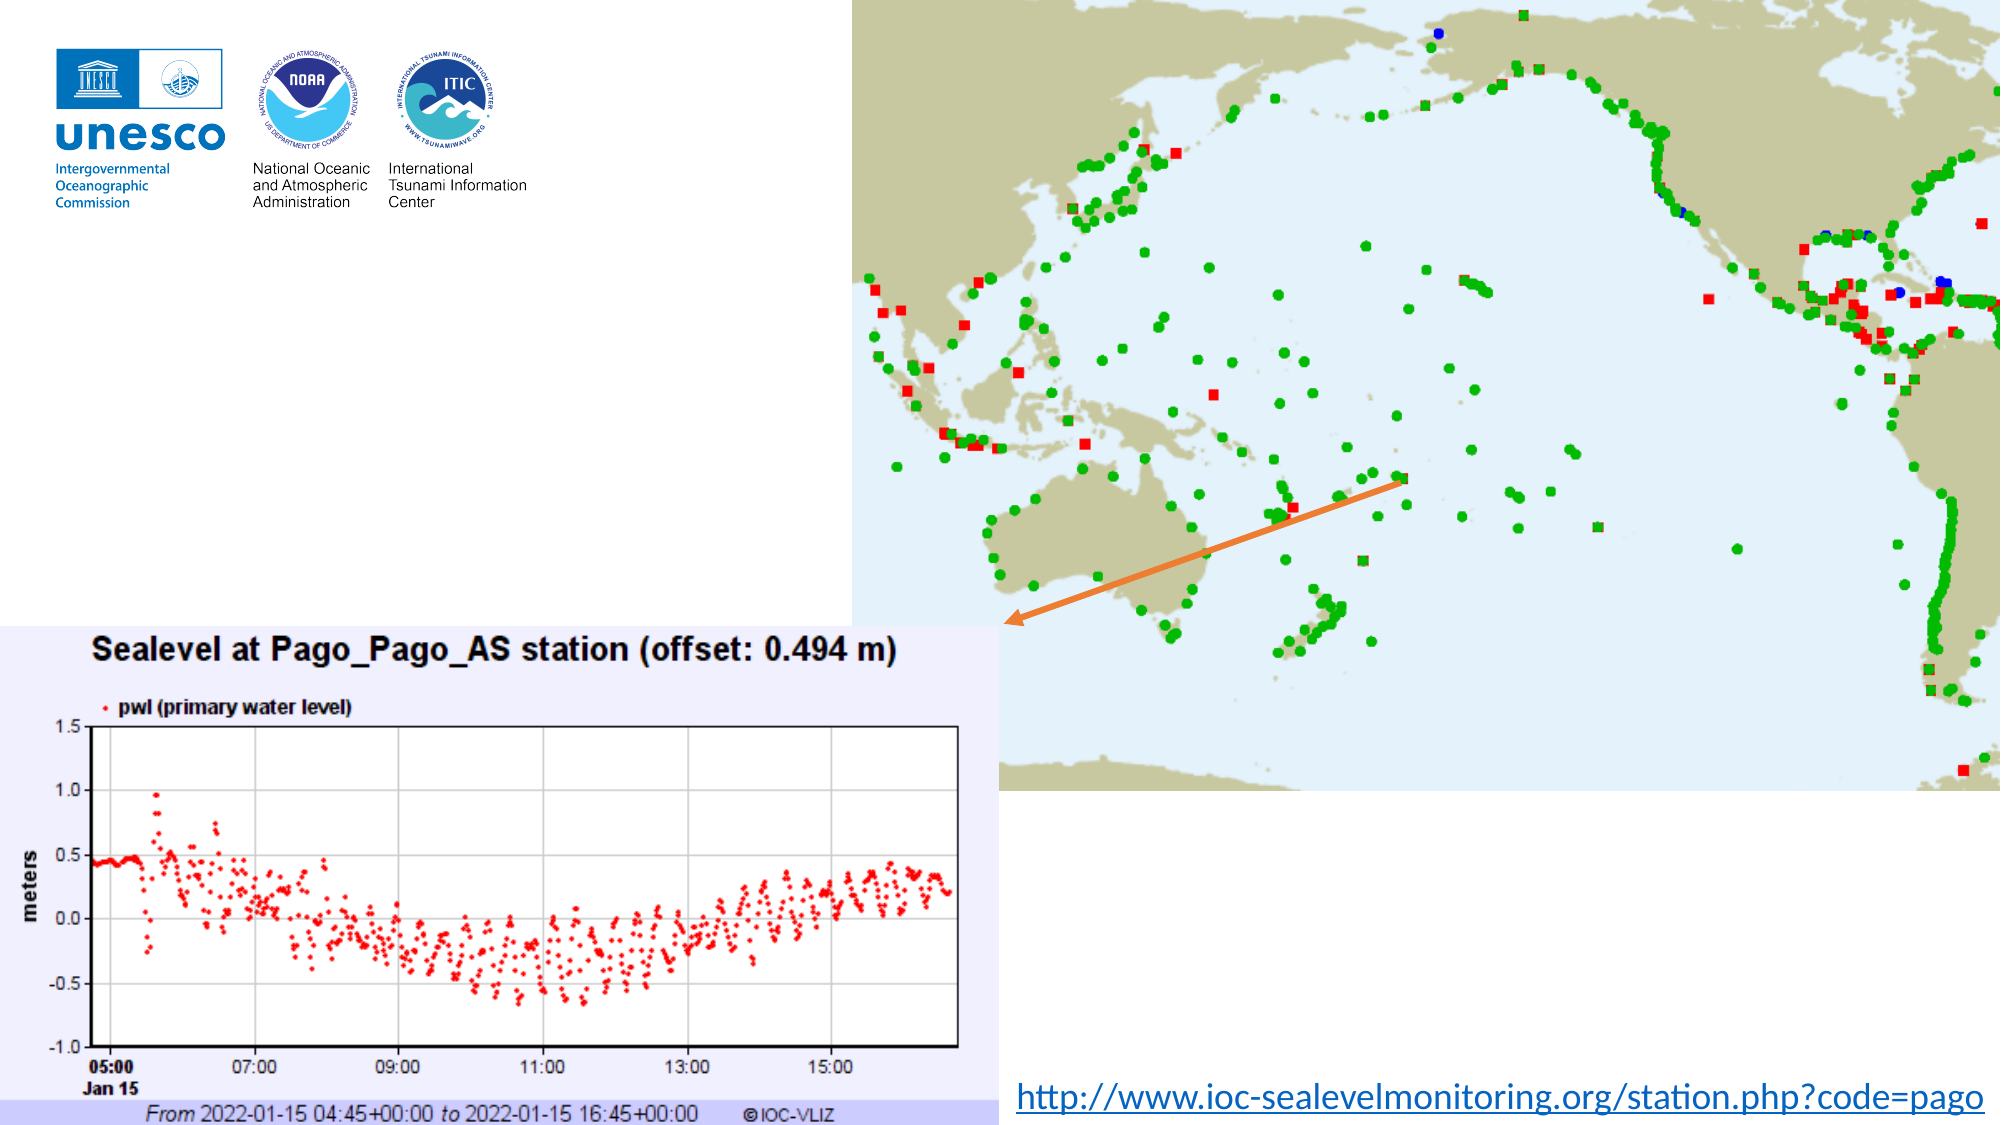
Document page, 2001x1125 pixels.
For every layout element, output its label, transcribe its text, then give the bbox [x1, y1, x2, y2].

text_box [1003, 482, 1401, 624]
picture [43, 35, 527, 221]
picture [0, 0, 2000, 1125]
text_box http://www.ioc-sealevelmonitoring.org/station.php?code=pago [999, 1064, 2000, 1125]
